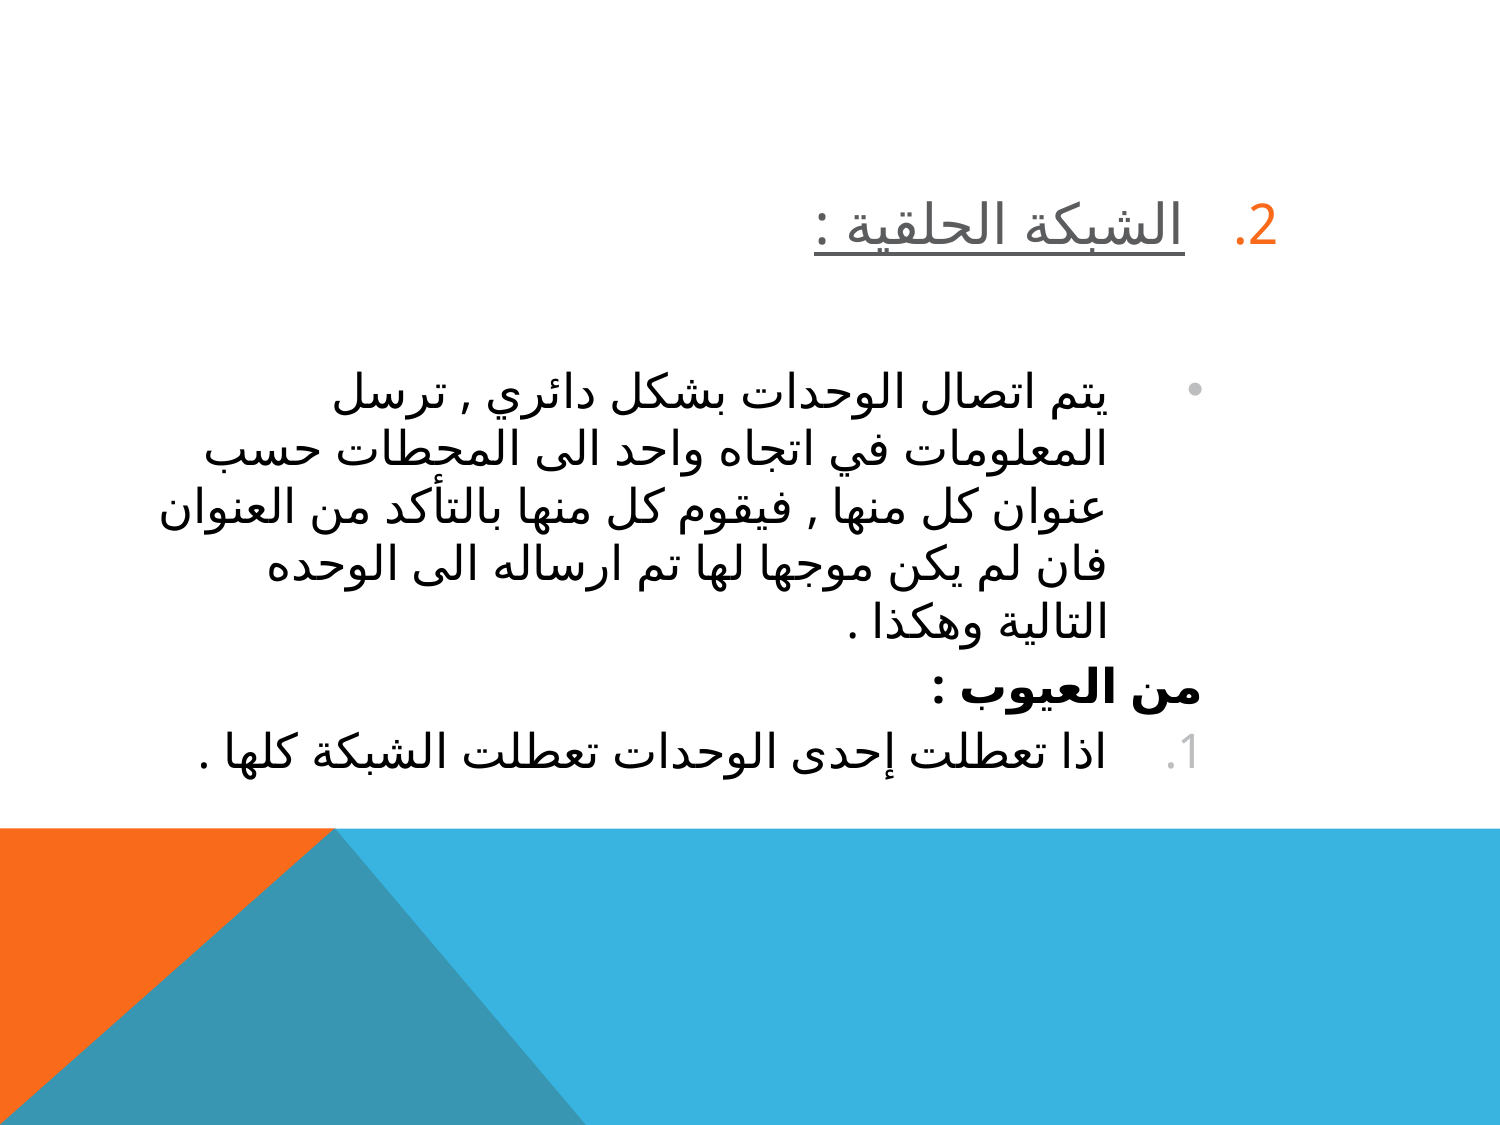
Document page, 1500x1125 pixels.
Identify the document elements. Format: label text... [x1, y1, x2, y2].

list الشبكة الحلقية : يتم اتصال الوحدات بشكل دائري , ترسل المعلومات في اتجاه واحد الى المحطات حسب عنوان كل منها , فيقوم كل منها بالتأكد من العنوان فان لم يكن موجها لها تم ارساله الى الوحده التالية وهكذا . من العيوب : اذا تعطلت إحدى الوحدات تعطلت الشبكة كلها . [135, 180, 1369, 768]
